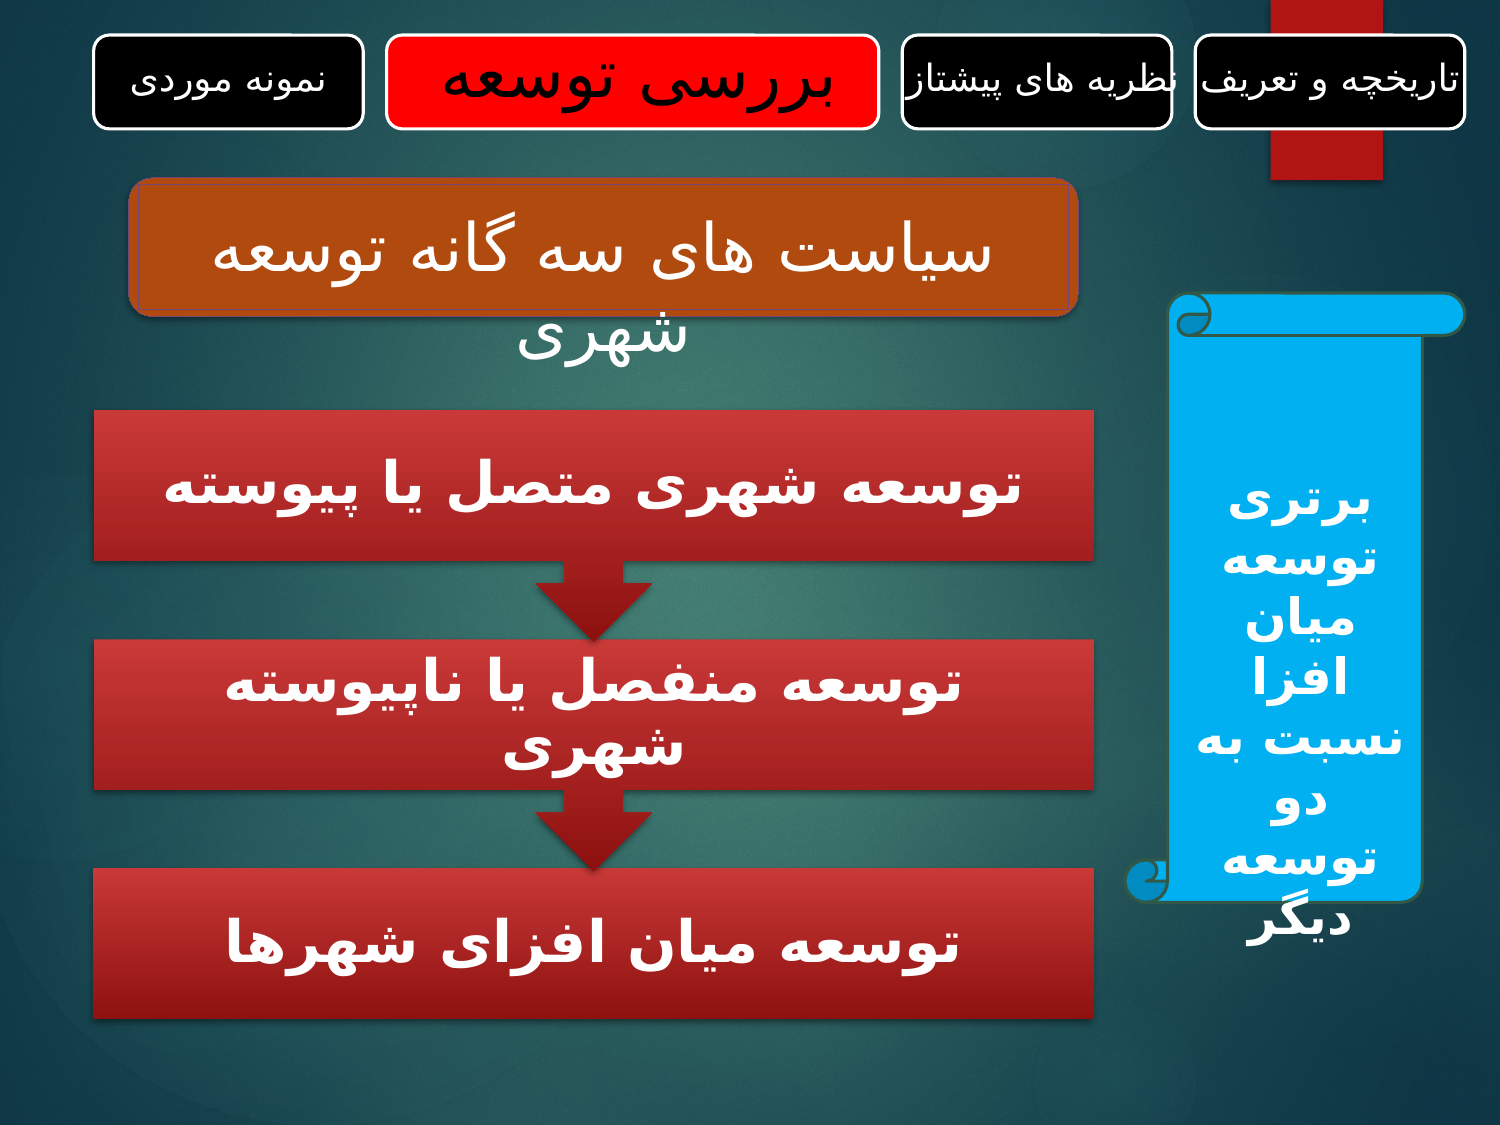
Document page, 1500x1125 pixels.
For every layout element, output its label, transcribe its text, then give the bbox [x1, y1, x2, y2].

text_box [1194, 33, 1466, 46]
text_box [128, 177, 1079, 317]
text_box نمونه موردی [93, 46, 364, 107]
text_box [92, 33, 365, 131]
text_box [901, 33, 1173, 46]
text_box [1123, 291, 1467, 904]
text_box [385, 33, 881, 131]
text_box [1193, 107, 1467, 131]
text_box [900, 107, 1174, 131]
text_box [93, 409, 1094, 1020]
text_box سیاست های سه گانه توسعه شهری [169, 325, 1038, 372]
text_box بررسی توسعه [421, 23, 856, 119]
text_box برتری توسعه میان افزا نسبت به دو توسعه دیگر [1171, 456, 1430, 952]
text_box تاریخچه و تعریف [1207, 46, 1489, 107]
text_box نظریه های پیشتاز [878, 46, 1207, 107]
